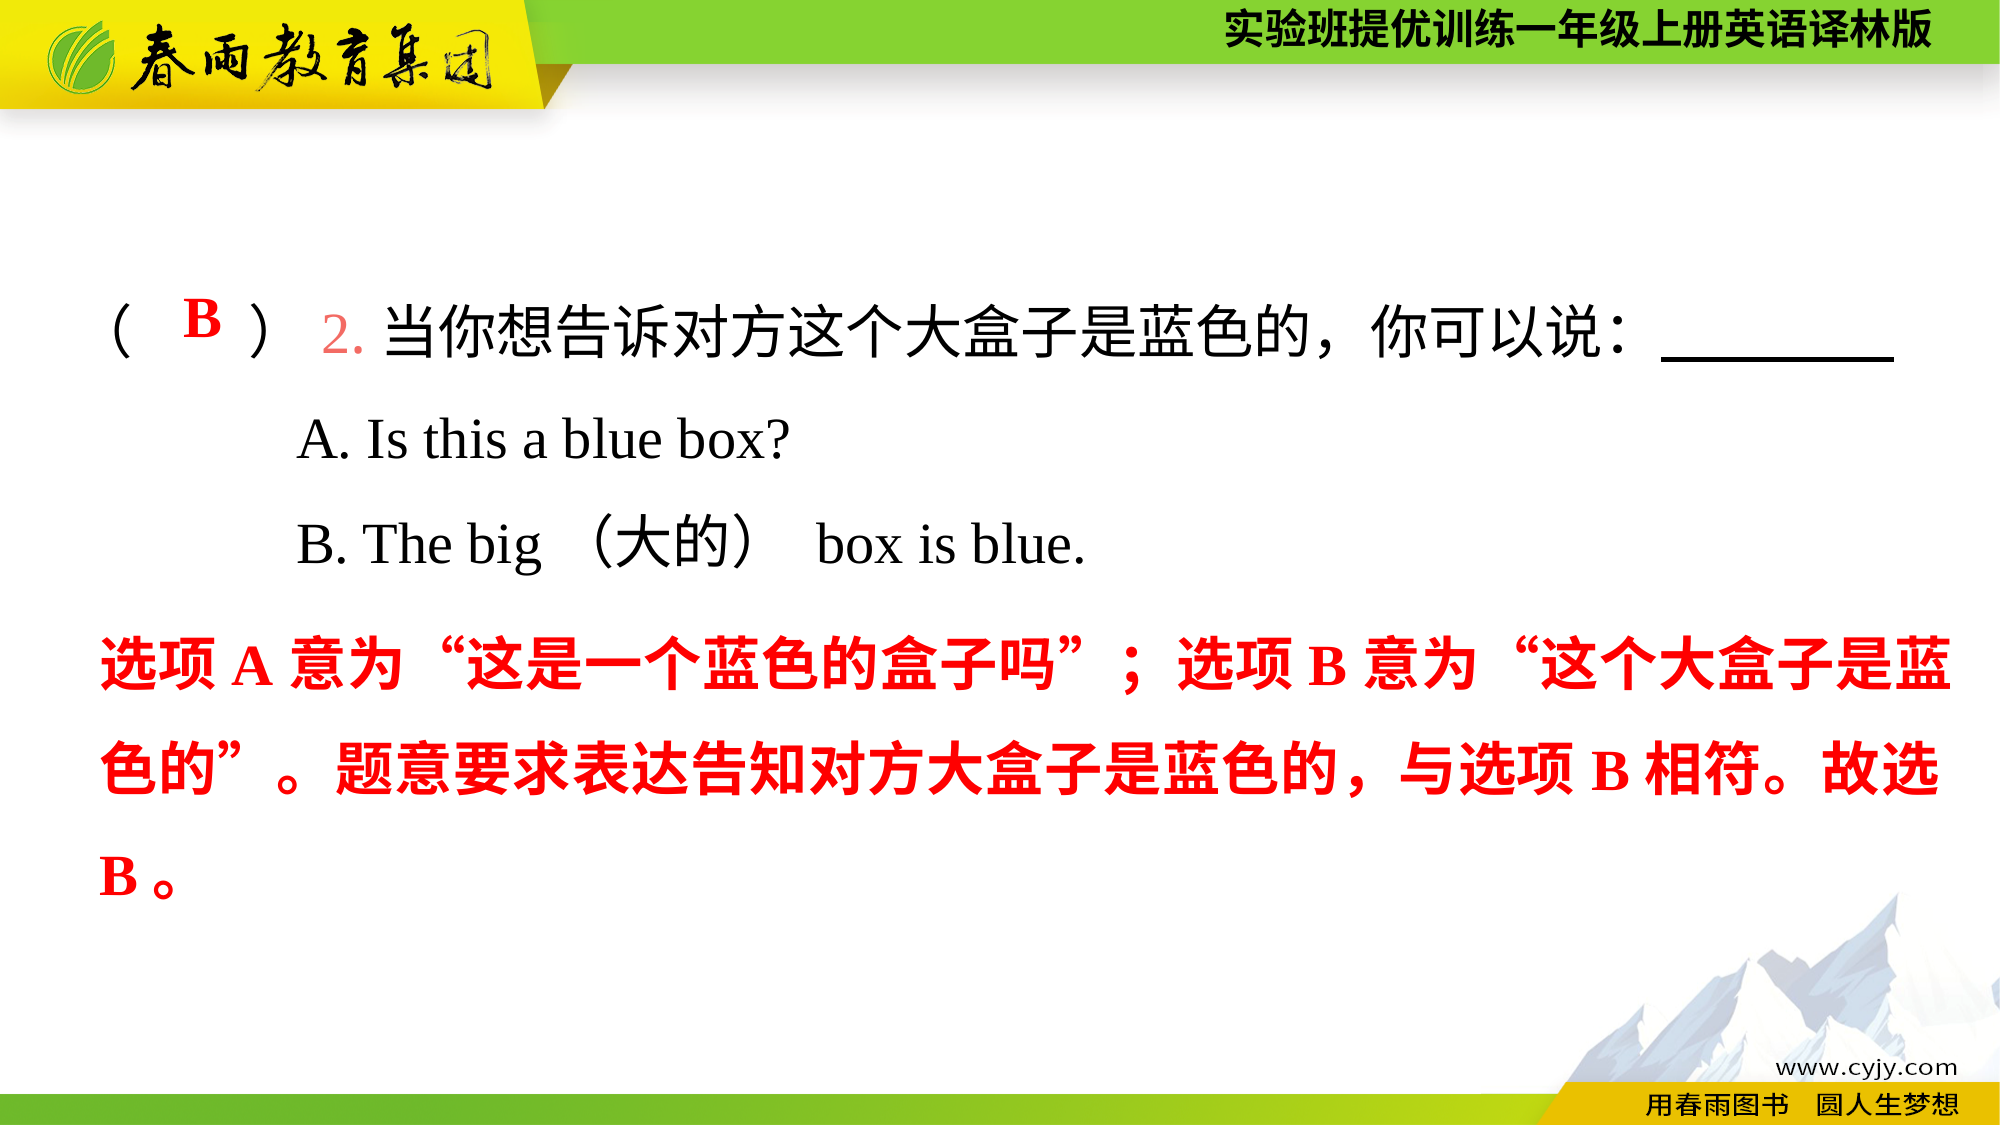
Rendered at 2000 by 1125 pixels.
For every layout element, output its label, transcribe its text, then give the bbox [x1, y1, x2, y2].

text_box 选项A意为“这是一个蓝色的盒子吗”；选项B意为“这个大盒子是蓝色的”。题意要求表达告知对方大盒子是蓝色的，与选项B相符。故选B。 [84, 585, 1969, 915]
text_box B [168, 271, 238, 357]
list （ ）2.当你想告诉对方这个大盒子是蓝色的，你可以说： A. Is this a blue box? B. The big（大的） box is blue. [59, 252, 1944, 573]
picture [0, 0, 2000, 1125]
